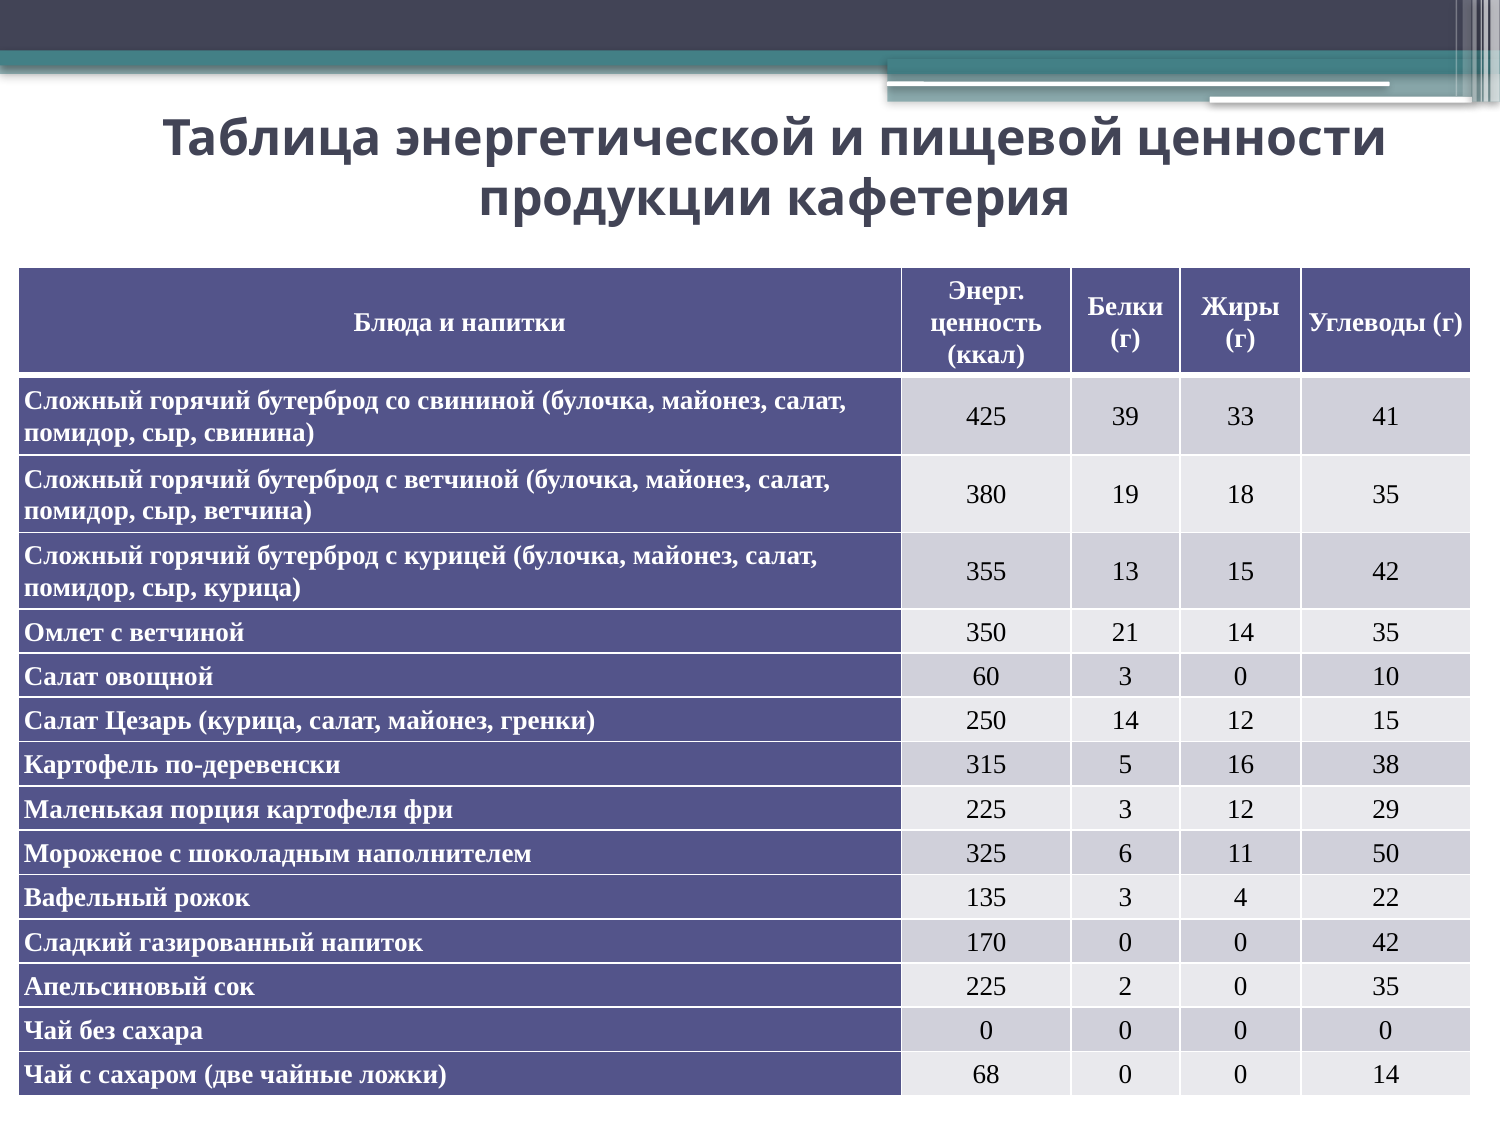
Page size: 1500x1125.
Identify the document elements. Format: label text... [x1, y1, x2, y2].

table_cell 29 [1302, 787, 1470, 829]
table_cell 0 [1181, 964, 1300, 1006]
table_cell 14 [1072, 698, 1179, 741]
table_cell 42 [1302, 920, 1470, 962]
table_cell 0 [1181, 1008, 1300, 1051]
table_cell 350 [902, 610, 1070, 652]
table_cell 50 [1302, 831, 1470, 874]
table_cell Мороженое с шоколадным наполнителем [19, 831, 901, 874]
table_cell 315 [902, 742, 1070, 785]
table_cell Картофель по-деревенски [19, 742, 901, 785]
table_cell 225 [902, 964, 1070, 1006]
table_cell 2 [1072, 964, 1179, 1006]
table_cell 5 [1072, 742, 1179, 785]
table_cell 33 [1181, 378, 1300, 454]
table_cell 3 [1072, 654, 1179, 696]
table_cell 14 [1302, 1052, 1470, 1095]
table_cell 380 [902, 456, 1070, 532]
table_cell 15 [1302, 698, 1470, 741]
table_cell Маленькая порция картофеля фри [19, 787, 901, 829]
table_cell 4 [1181, 875, 1300, 918]
table_header Белки (г) [1072, 268, 1179, 372]
table_cell 0 [1181, 654, 1300, 696]
table_cell 15 [1181, 533, 1300, 608]
table_cell 11 [1181, 831, 1300, 874]
table_cell 0 [1181, 920, 1300, 962]
table_cell 16 [1181, 742, 1300, 785]
table_cell 225 [902, 787, 1070, 829]
table_cell 68 [902, 1052, 1070, 1095]
table_cell 170 [902, 920, 1070, 962]
table_cell Салат Цезарь (курица, салат, майонез, гренки) [19, 698, 901, 741]
table_cell Чай с сахаром (две чайные ложки) [19, 1052, 901, 1095]
table_header Блюда и напитки [19, 268, 901, 372]
table_cell 325 [902, 831, 1070, 874]
table_cell 13 [1072, 533, 1179, 608]
table_cell Вафельный рожок [19, 875, 901, 918]
table_cell 12 [1181, 698, 1300, 741]
table_cell Сладкий газированный напиток [19, 920, 901, 962]
table_cell Чай без сахара [19, 1008, 901, 1051]
table_cell 0 [1302, 1008, 1470, 1051]
table_cell 42 [1302, 533, 1470, 608]
table_cell 6 [1072, 831, 1179, 874]
table_cell 21 [1072, 610, 1179, 652]
table_cell 355 [902, 533, 1070, 608]
table_cell 38 [1302, 742, 1470, 785]
table_cell 0 [1072, 1052, 1179, 1095]
table_cell 425 [902, 378, 1070, 454]
table_cell Сложный горячий бутерброд с ветчиной (булочка, майонез, салат, помидор, сыр, ветчина) [19, 456, 901, 532]
table_cell 14 [1181, 610, 1300, 652]
table_cell 250 [902, 698, 1070, 741]
table_cell 39 [1072, 378, 1179, 454]
table_cell 35 [1302, 964, 1470, 1006]
table_cell 10 [1302, 654, 1470, 696]
table_cell 35 [1302, 610, 1470, 652]
table_header Углеводы (г) [1302, 268, 1470, 372]
table_cell 0 [1072, 920, 1179, 962]
table_header Энерг. ценность (ккал) [902, 268, 1070, 372]
table_cell Салат овощной [19, 654, 901, 696]
table_cell 3 [1072, 875, 1179, 918]
table_cell Омлет с ветчиной [19, 610, 901, 652]
table_cell 60 [902, 654, 1070, 696]
table_cell 22 [1302, 875, 1470, 918]
table_cell 135 [902, 875, 1070, 918]
table_cell Сложный горячий бутерброд со свининой (булочка, майонез, салат, помидор, сыр, свинина) [19, 378, 901, 454]
table_cell 3 [1072, 787, 1179, 829]
table_cell 35 [1302, 456, 1470, 532]
table_cell 0 [902, 1008, 1070, 1051]
table_cell Апельсиновый сок [19, 964, 901, 1006]
table_cell 19 [1072, 456, 1179, 532]
table_cell Сложный горячий бутерброд с курицей (булочка, майонез, салат, помидор, сыр, курица) [19, 533, 901, 608]
table_header Жиры (г) [1181, 268, 1300, 372]
title Таблица энергетической и пищевой ценности продукции кафетерия [100, 78, 1451, 254]
table_cell 0 [1072, 1008, 1179, 1051]
table_cell 12 [1181, 787, 1300, 829]
table_cell 18 [1181, 456, 1300, 532]
table_cell 41 [1302, 378, 1470, 454]
table_cell 0 [1181, 1052, 1300, 1095]
